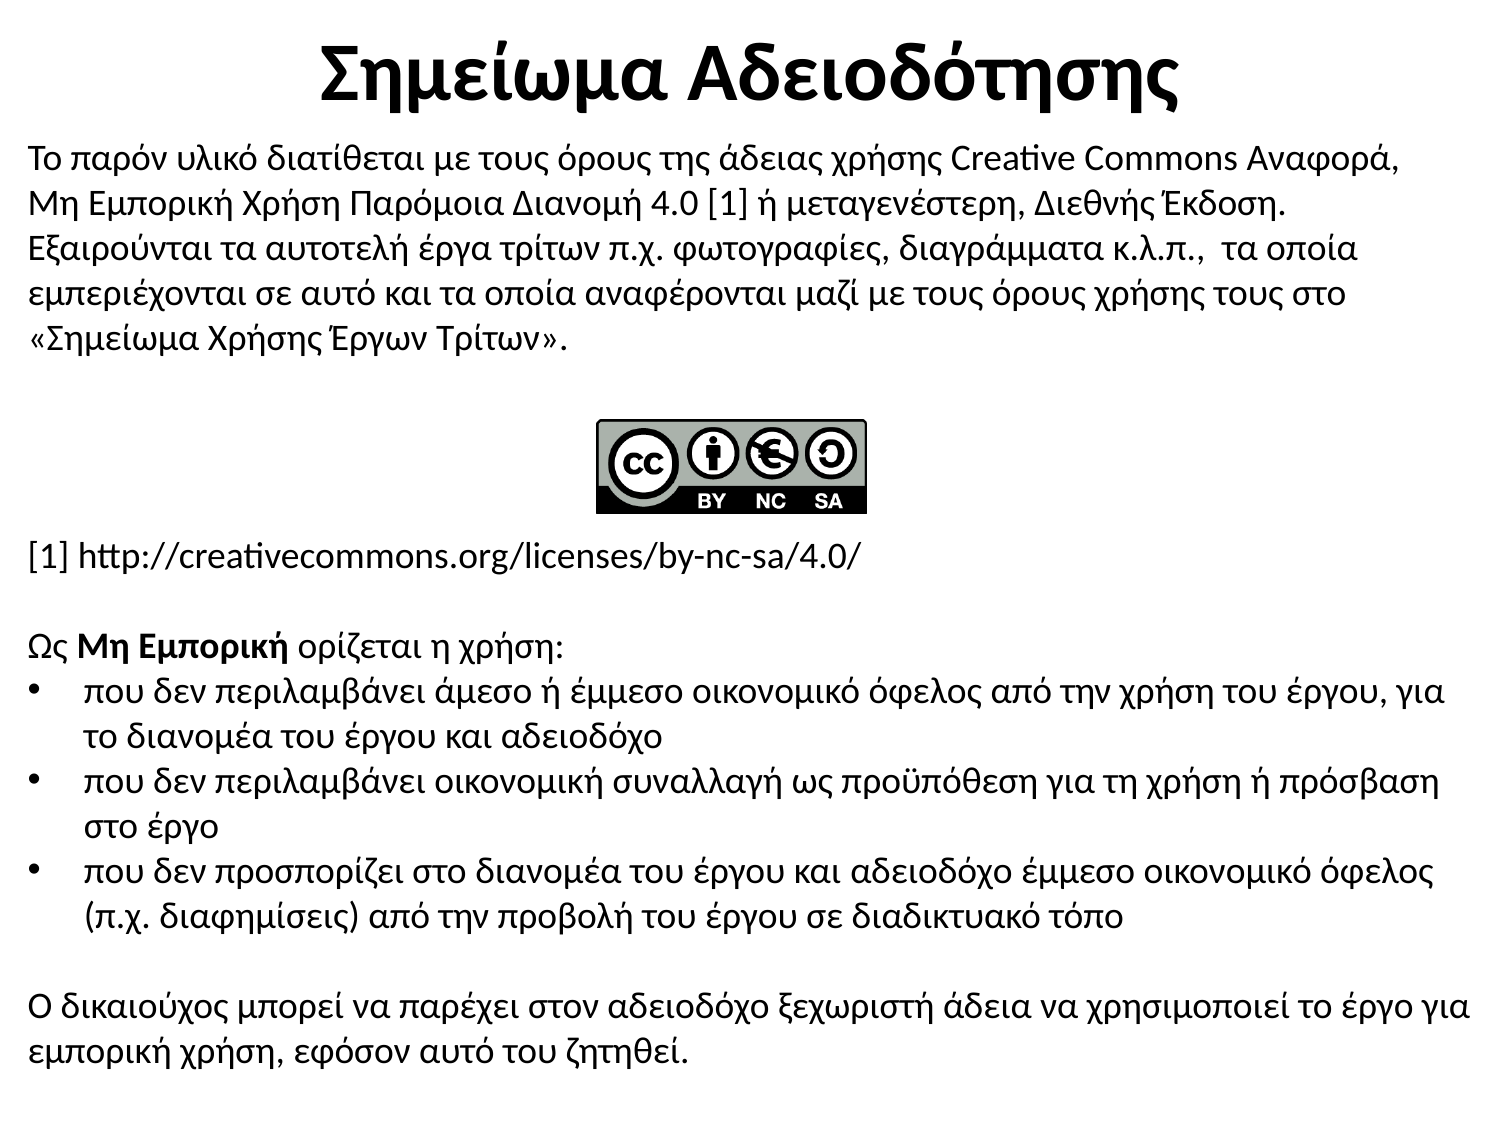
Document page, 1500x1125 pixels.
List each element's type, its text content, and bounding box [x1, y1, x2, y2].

title Σημείωμα Αδειοδότησης [75, 0, 1425, 125]
picture [596, 418, 868, 514]
list Το παρόν υλικό διατίθεται με τους όρους της άδειας χρήσης Creative Commons Αναφορά, Μη Εμπορική Χρήση Παρόμοια Διανομή 4.0 [1] ή μεταγενέστερη, Διεθνής Έκδοση. Εξαιρούνται τα αυτοτελή έργα τρίτων π.χ. φωτογραφίες, διαγράμματα κ.λ.π., τα οποία εμπεριέχονται σε αυτό και τα οποία αναφέρονται μαζί με τους όρους χρήσης τους στο «Σημείωμα Χρήσης Έργων Τρίτων». [12, 125, 1478, 409]
text_box [1] http://creativecommons.org/licenses/by-nc-sa/4.0/ Ως Μη Εμπορική ορίζεται η χρήση: που δεν περιλαμβάνει άμεσο ή έμμεσο οικονομικό όφελος από την χρήση του έργου, για το διανομέα του έργου και αδειοδόχο που δεν περιλαμβάνει οικονομική συναλλαγή ως προϋπόθεση για τη χρήση ή πρόσβαση στο έργο που δεν προσπορίζει στο διανομέα του έργου και αδειοδόχο έμμεσο οικονομικό όφελος (π.χ. διαφημίσεις) από την προβολή του έργου σε διαδικτυακό τόπο Ο δικαιούχος μπορεί να παρέχει στον αδειοδόχο ξεχωριστή άδεια να χρησιμοποιεί το έργο για εμπορική χρήση, εφόσον αυτό του ζητηθεί. [12, 517, 1495, 1085]
